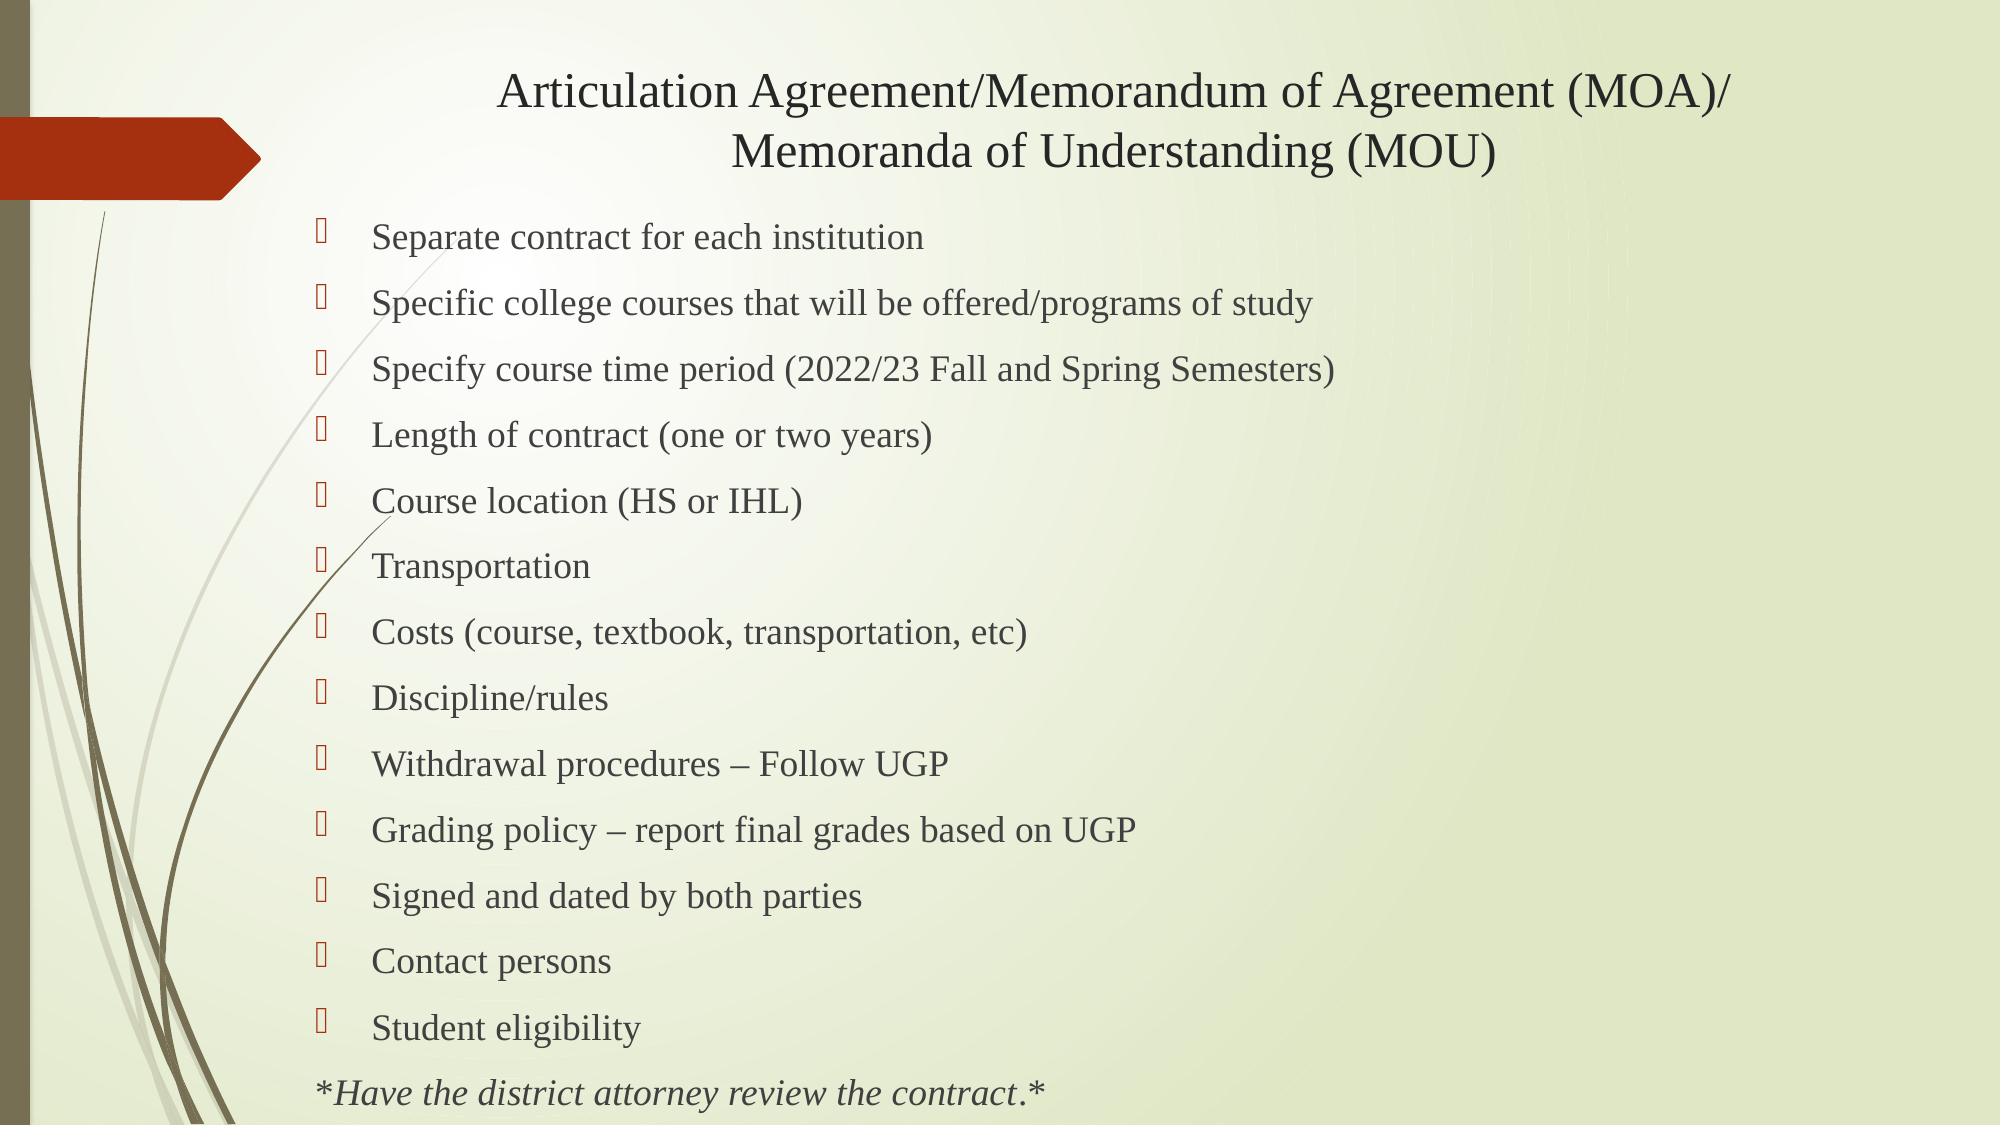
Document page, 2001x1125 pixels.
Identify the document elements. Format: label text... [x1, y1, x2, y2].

list Separate contract for each institution Specific college courses that will be offered/programs of study Specify course time period (2022/23 Fall and Spring Semesters) Length of contract (one or two years) Course location (HS or IHL) Transportation Costs (course, textbook, transportation, etc) Discipline/rules Withdrawal procedures – Follow UGP Grading policy – report final grades based on UGP Signed and dated by both parties Contact persons Student eligibility *Have the district attorney review the contract.* [300, 204, 1763, 1125]
title Articulation Agreement/Memorandum of Agreement (MOA)/ Memoranda of Understanding (MOU) [286, 50, 1942, 180]
